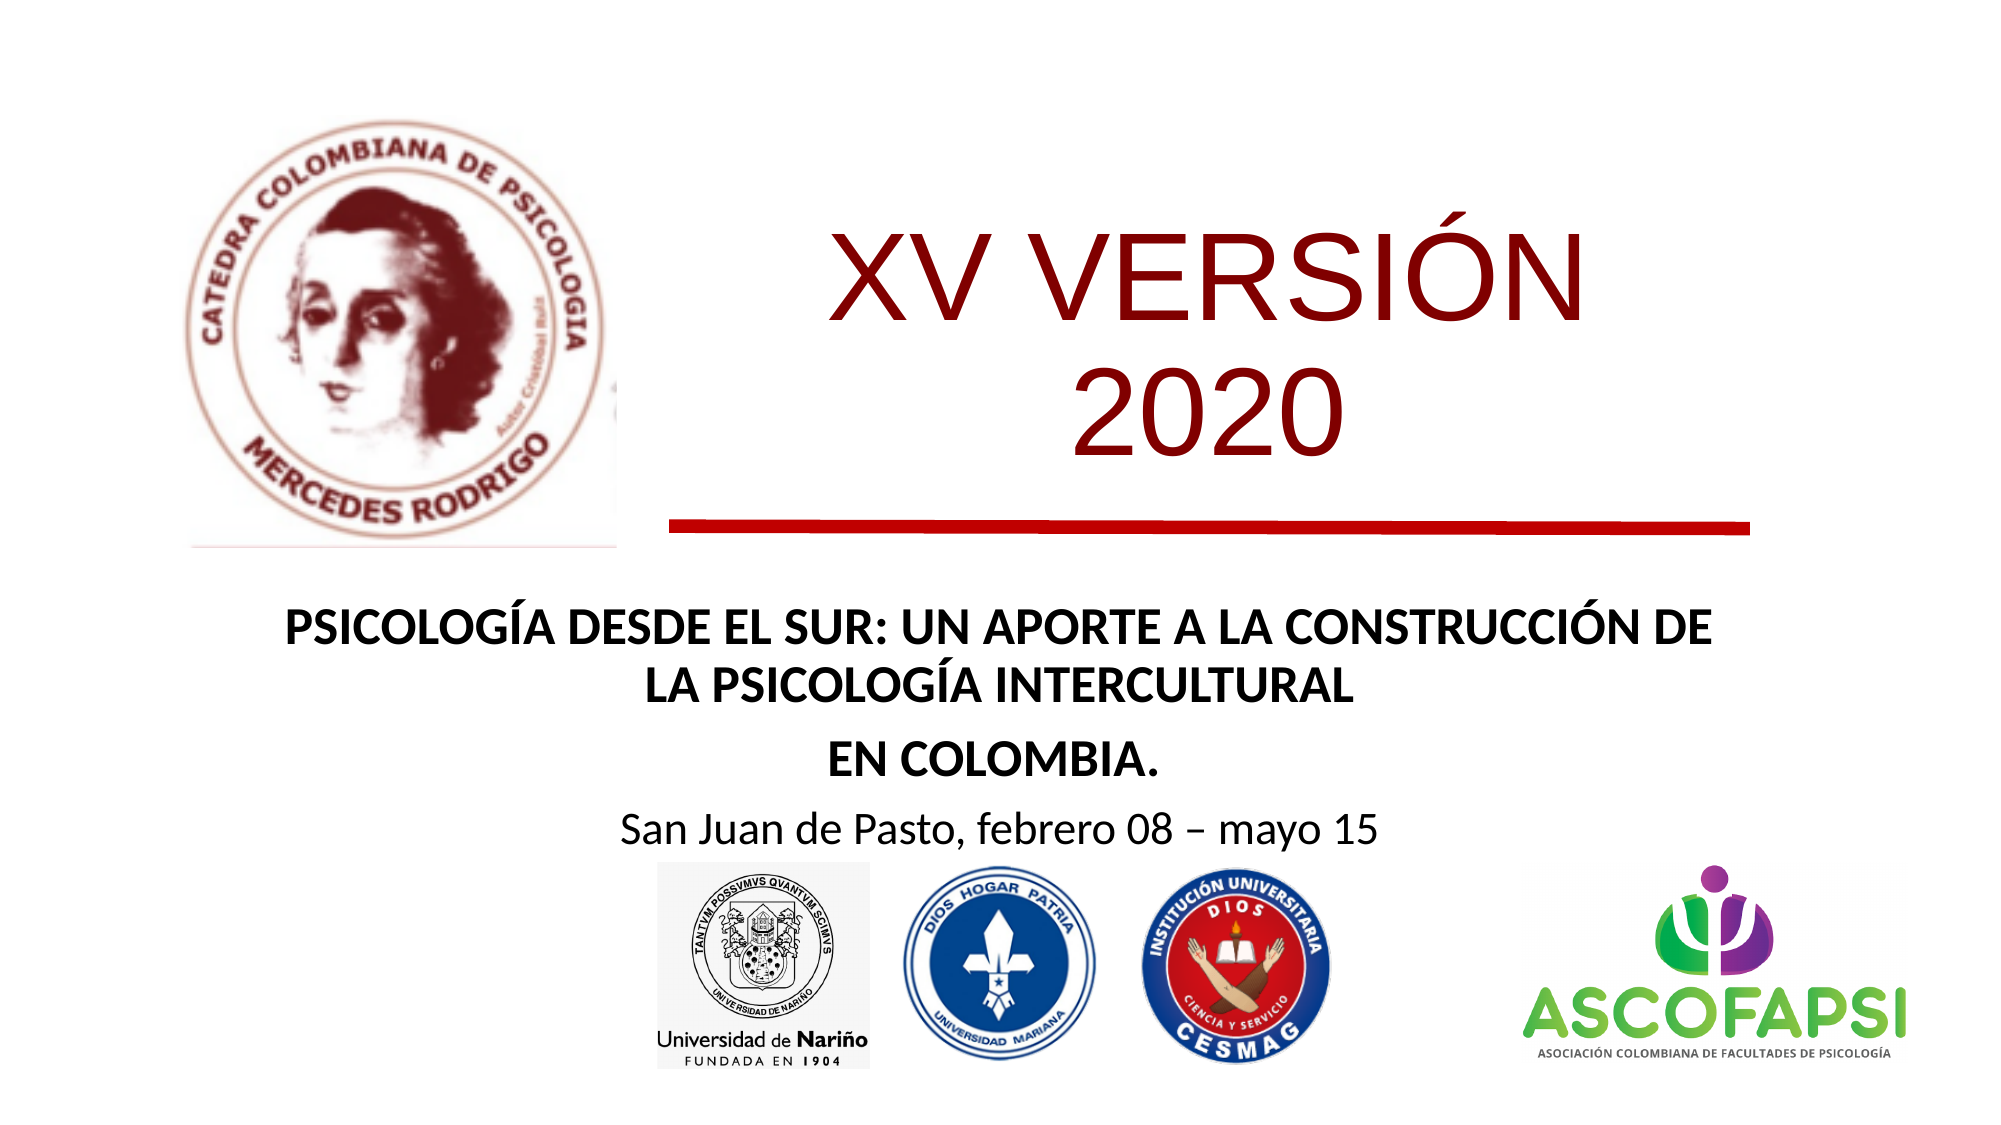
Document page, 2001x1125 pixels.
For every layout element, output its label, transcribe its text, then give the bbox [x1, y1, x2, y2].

picture [657, 862, 870, 1069]
picture [1130, 862, 1336, 1069]
picture [1520, 862, 1908, 1063]
picture [179, 115, 617, 548]
picture [899, 862, 1100, 1063]
subtitle PSICOLOGÍA DESDE EL SUR: UN APORTE A LA CONSTRUCCIÓN DE LA PSICOLOGÍA INTERCULTURAL EN COLOMBIA. San Juan de Pasto, febrero 08 – mayo 15 [249, 590, 1750, 863]
title XV VERSIÓN 2020 [666, 184, 1750, 491]
